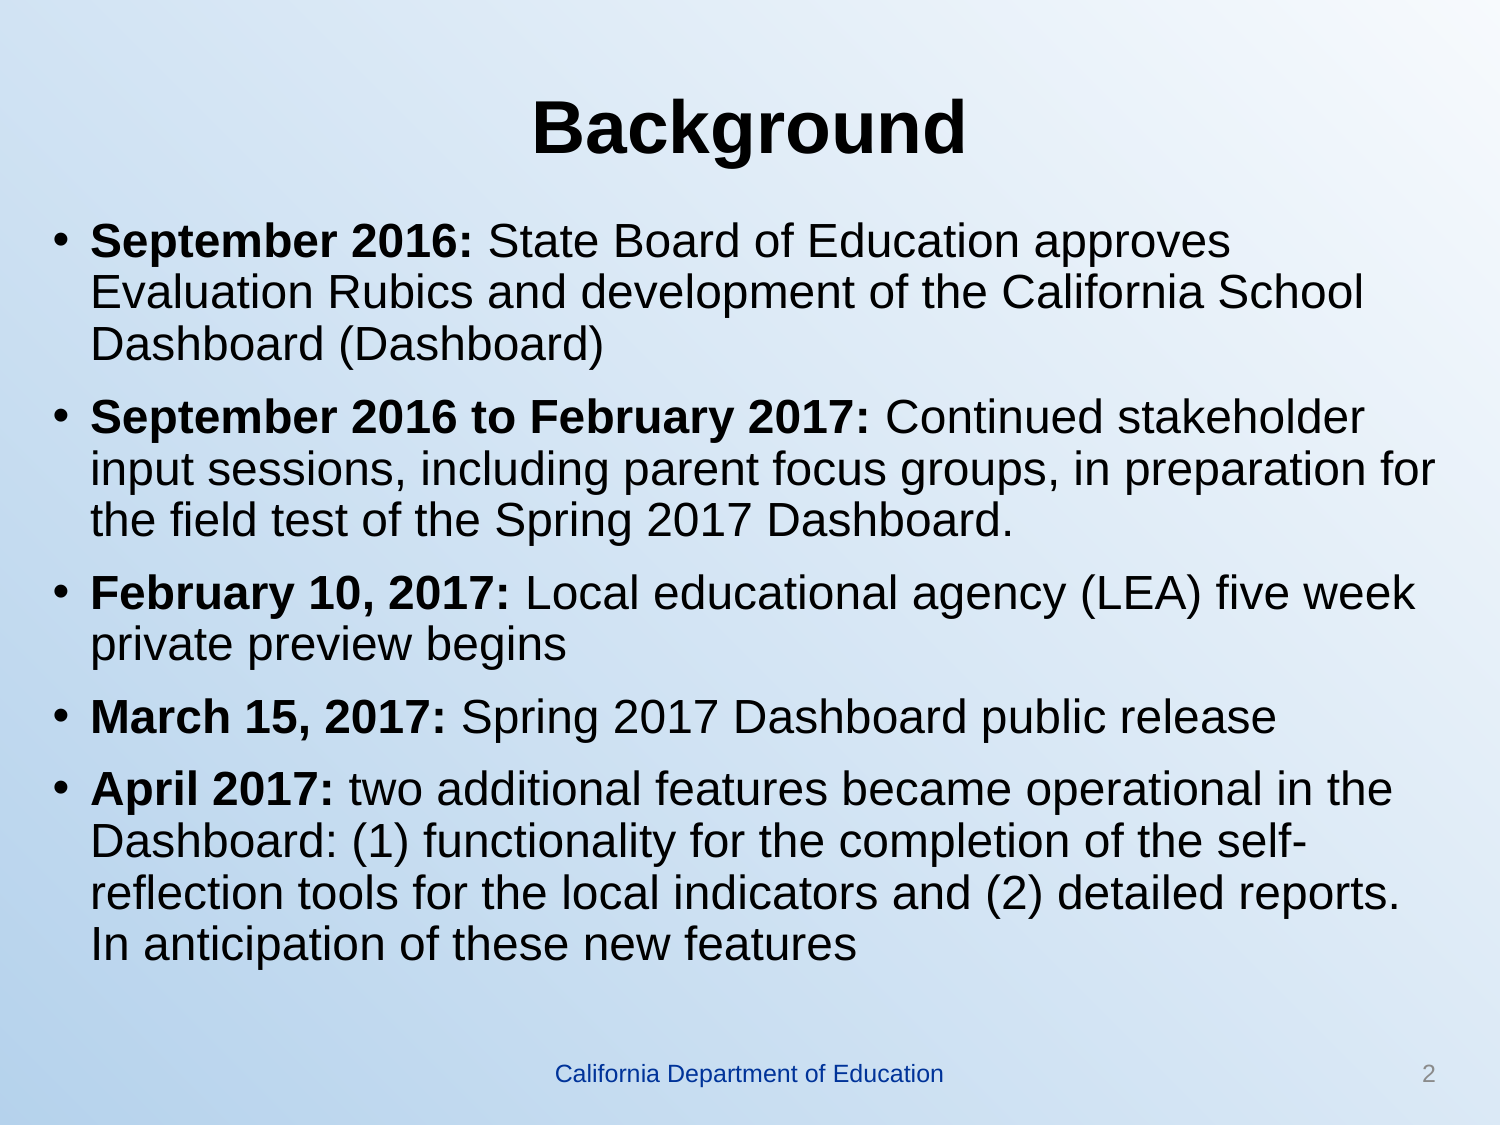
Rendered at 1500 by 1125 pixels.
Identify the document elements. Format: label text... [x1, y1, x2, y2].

list September 2016: State Board of Education approves Evaluation Rubics and development of the California School Dashboard (Dashboard) September 2016 to February 2017: Continued stakeholder input sessions, including parent focus groups, in preparation for the field test of the Spring 2017 Dashboard. February 10, 2017: Local educational agency (LEA) five week private preview begins March 15, 2017: Spring 2017 Dashboard public release April 2017: two additional features became operational in the Dashboard: (1) functionality for the completion of the self-reflection tools for the local indicators and (2) detailed reports. In anticipation of these new features [37, 208, 1463, 978]
slide_number 2 [1113, 1042, 1451, 1103]
footer California Department of Education [496, 1042, 1004, 1103]
title Background [0, 0, 1500, 260]
